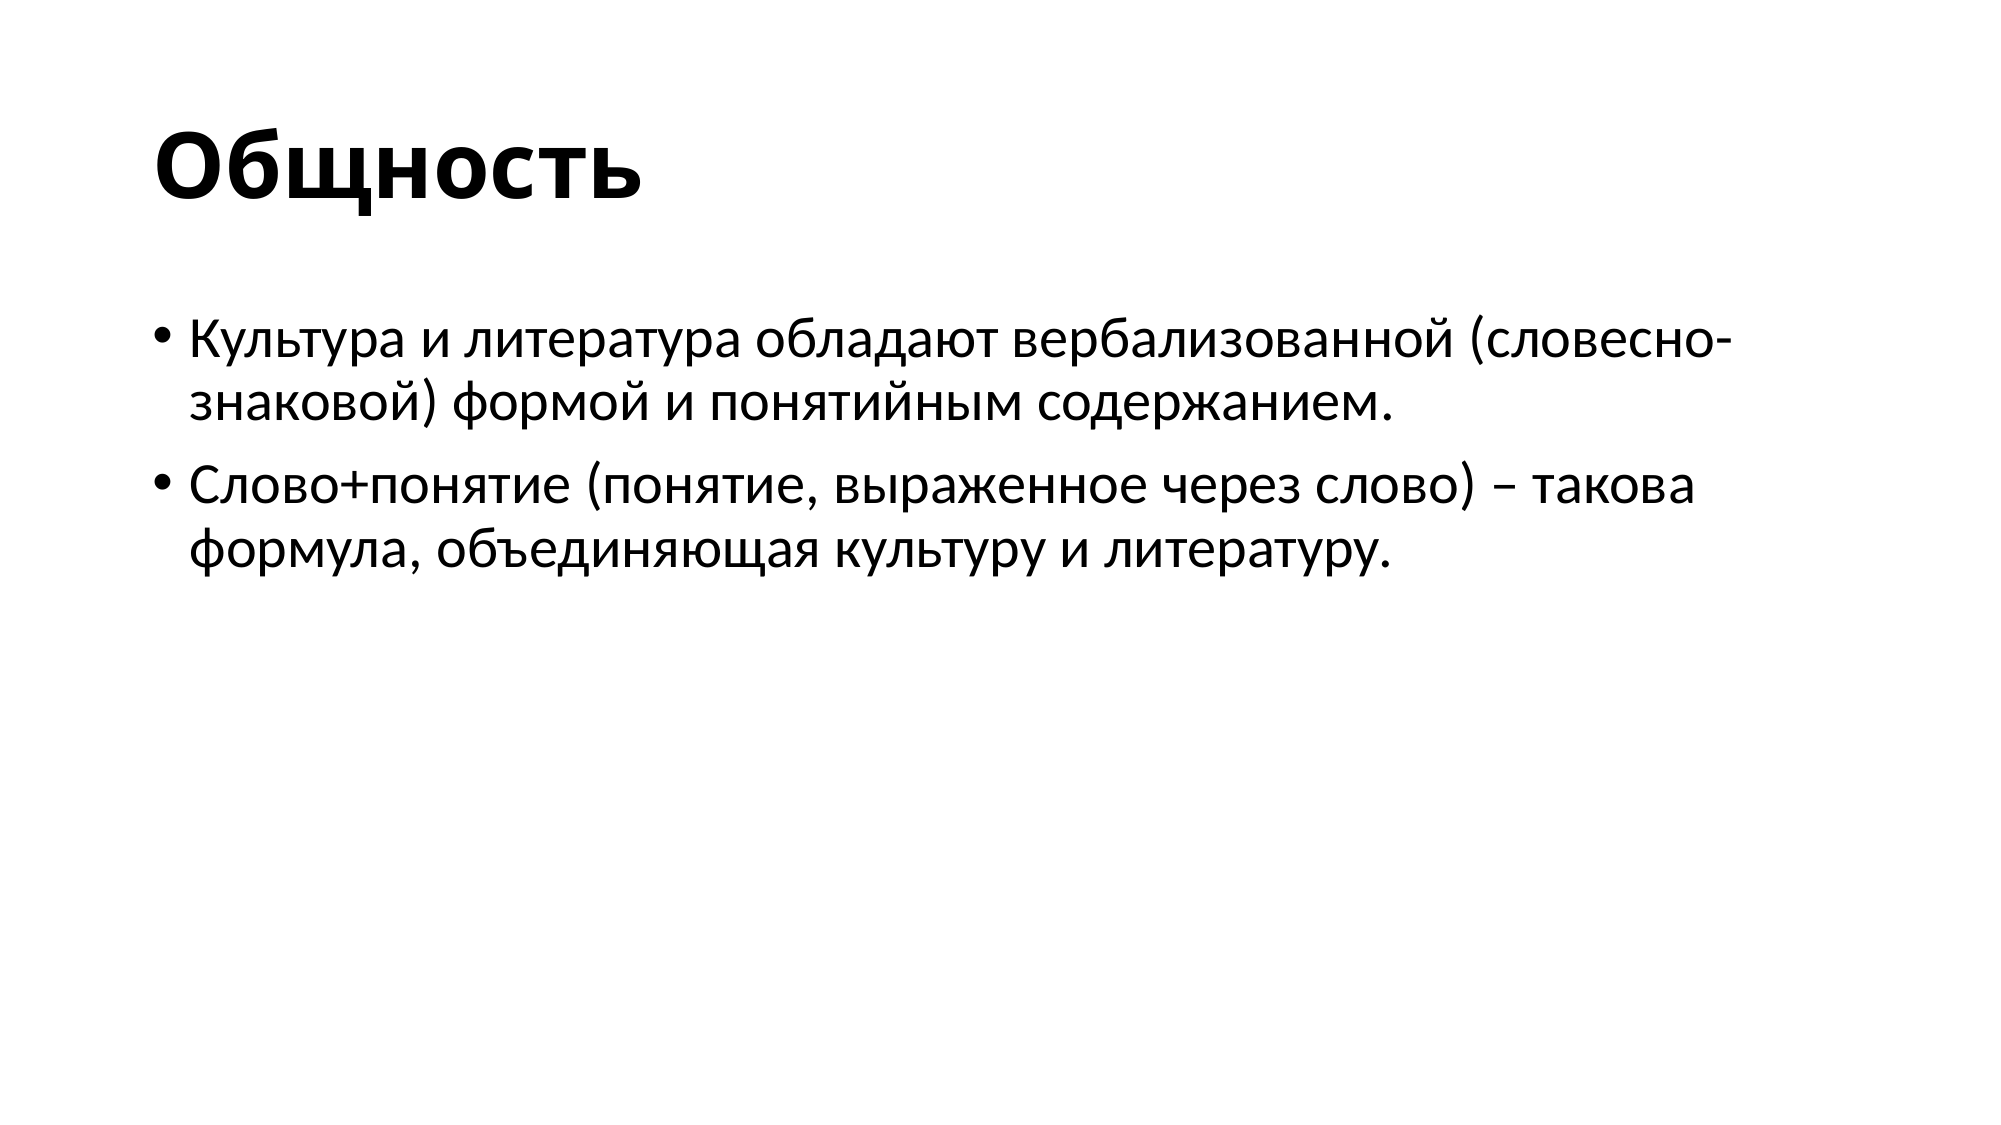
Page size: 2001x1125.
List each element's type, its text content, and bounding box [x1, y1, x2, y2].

list Культура и литература обладают вербализованной (словесно-знаковой) формой и понятийным содержанием. Слово+понятие (понятие, выраженное через слово) – такова формула, объединяющая культуру и литературу. [137, 299, 1863, 1014]
title Общность [137, 59, 1863, 278]
